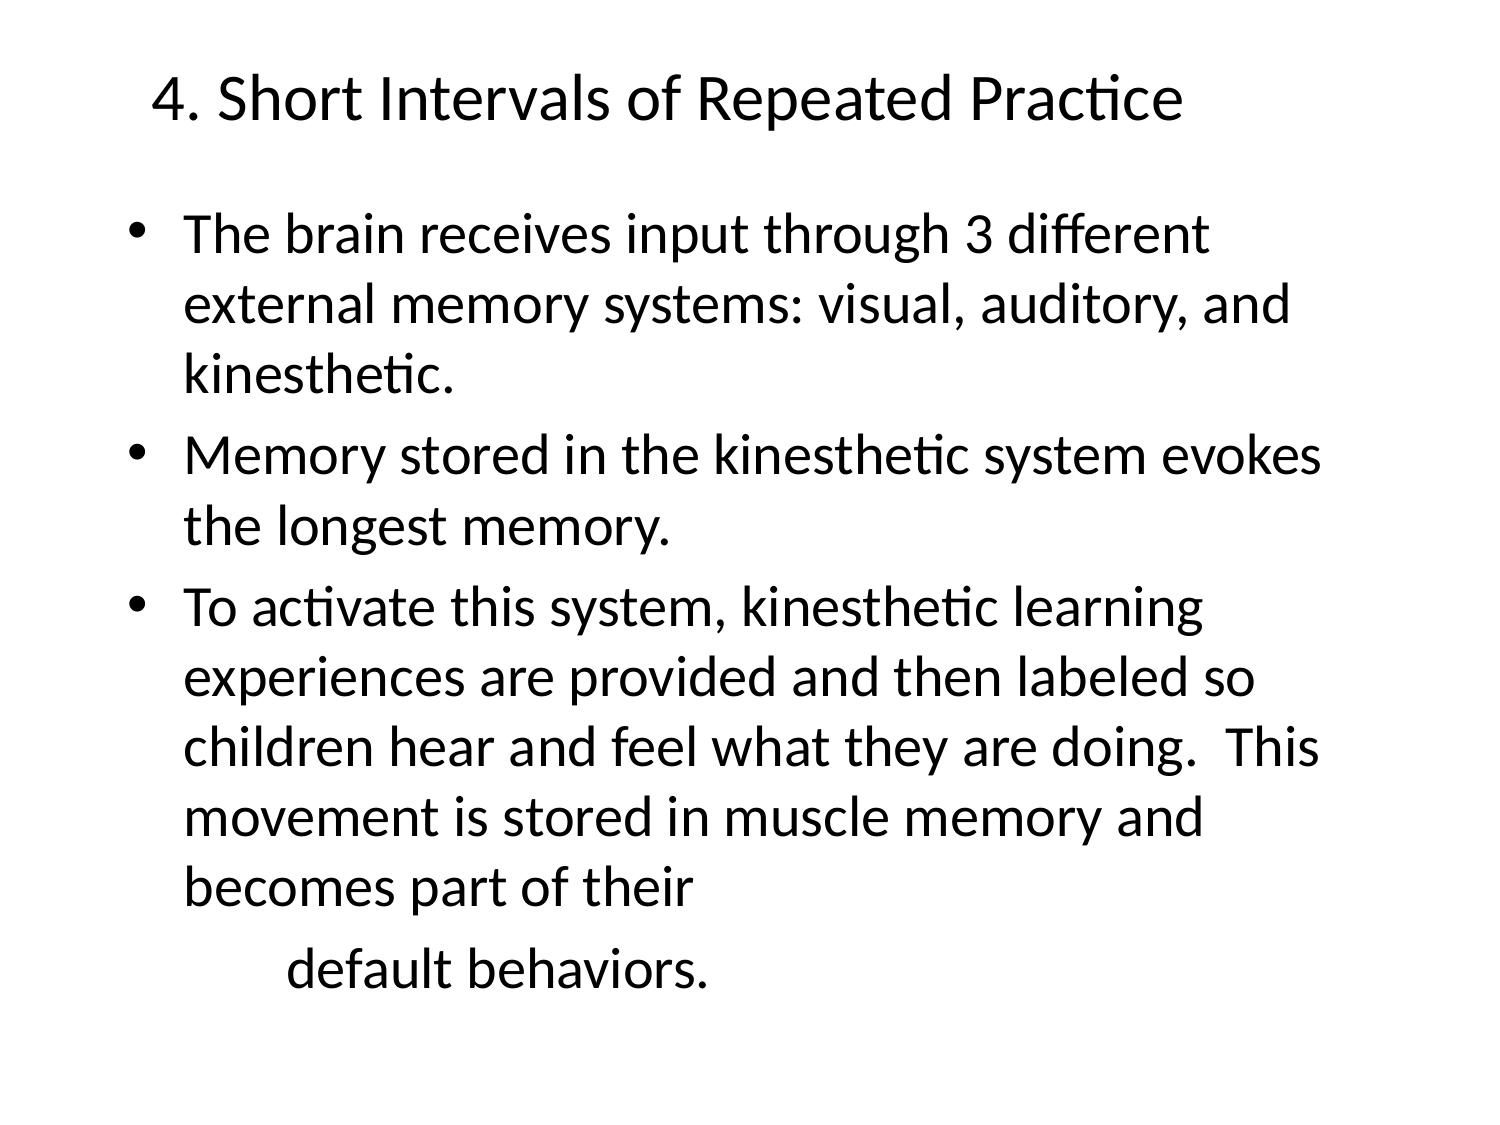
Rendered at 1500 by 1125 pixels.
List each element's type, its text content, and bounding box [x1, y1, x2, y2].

title 4. Short Intervals of Repeated Practice [24, 24, 1313, 163]
list The brain receives input through 3 different external memory systems: visual, auditory, and kinesthetic. Memory stored in the kinesthetic system evokes the longest memory. To activate this system, kinesthetic learning experiences are provided and then labeled so children hear and feel what they are doing. This movement is stored in muscle memory and becomes part of their default behaviors. [112, 187, 1376, 1038]
